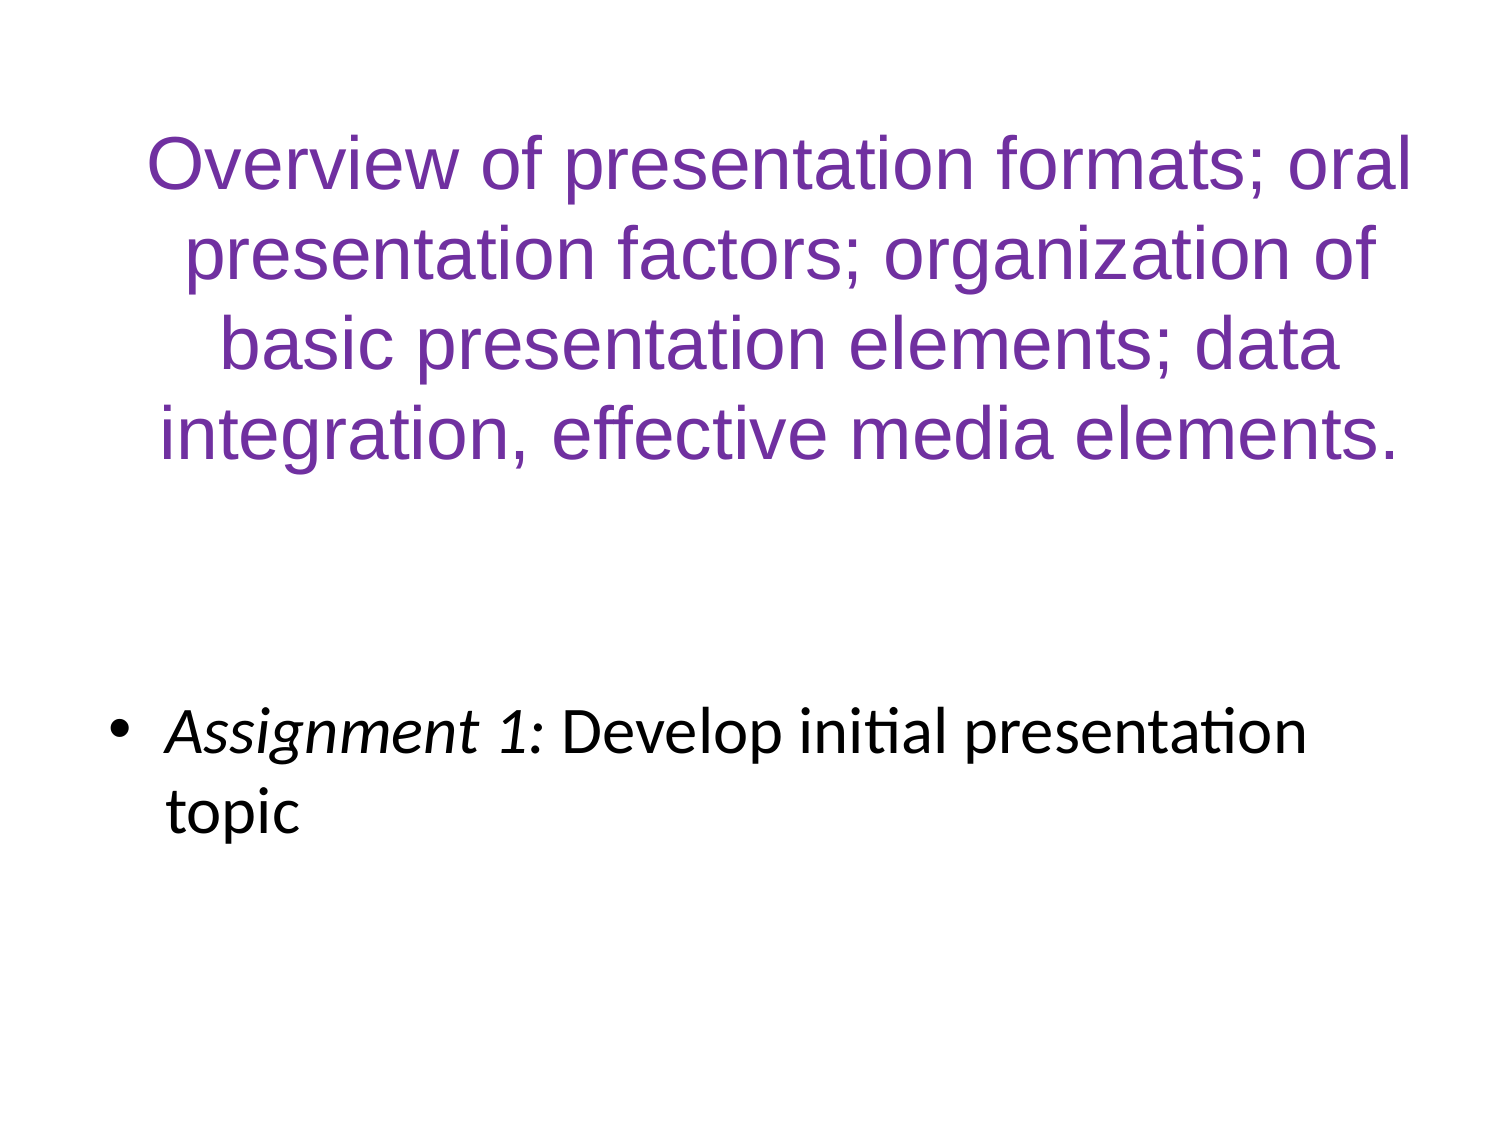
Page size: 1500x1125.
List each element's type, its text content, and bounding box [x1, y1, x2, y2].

title Overview of presentation formats; oral presentation factors; organization of basic presentation elements; data integration, effective media elements. [105, 105, 1456, 575]
list Assignment 1: Develop initial presentation topic [93, 679, 1444, 926]
